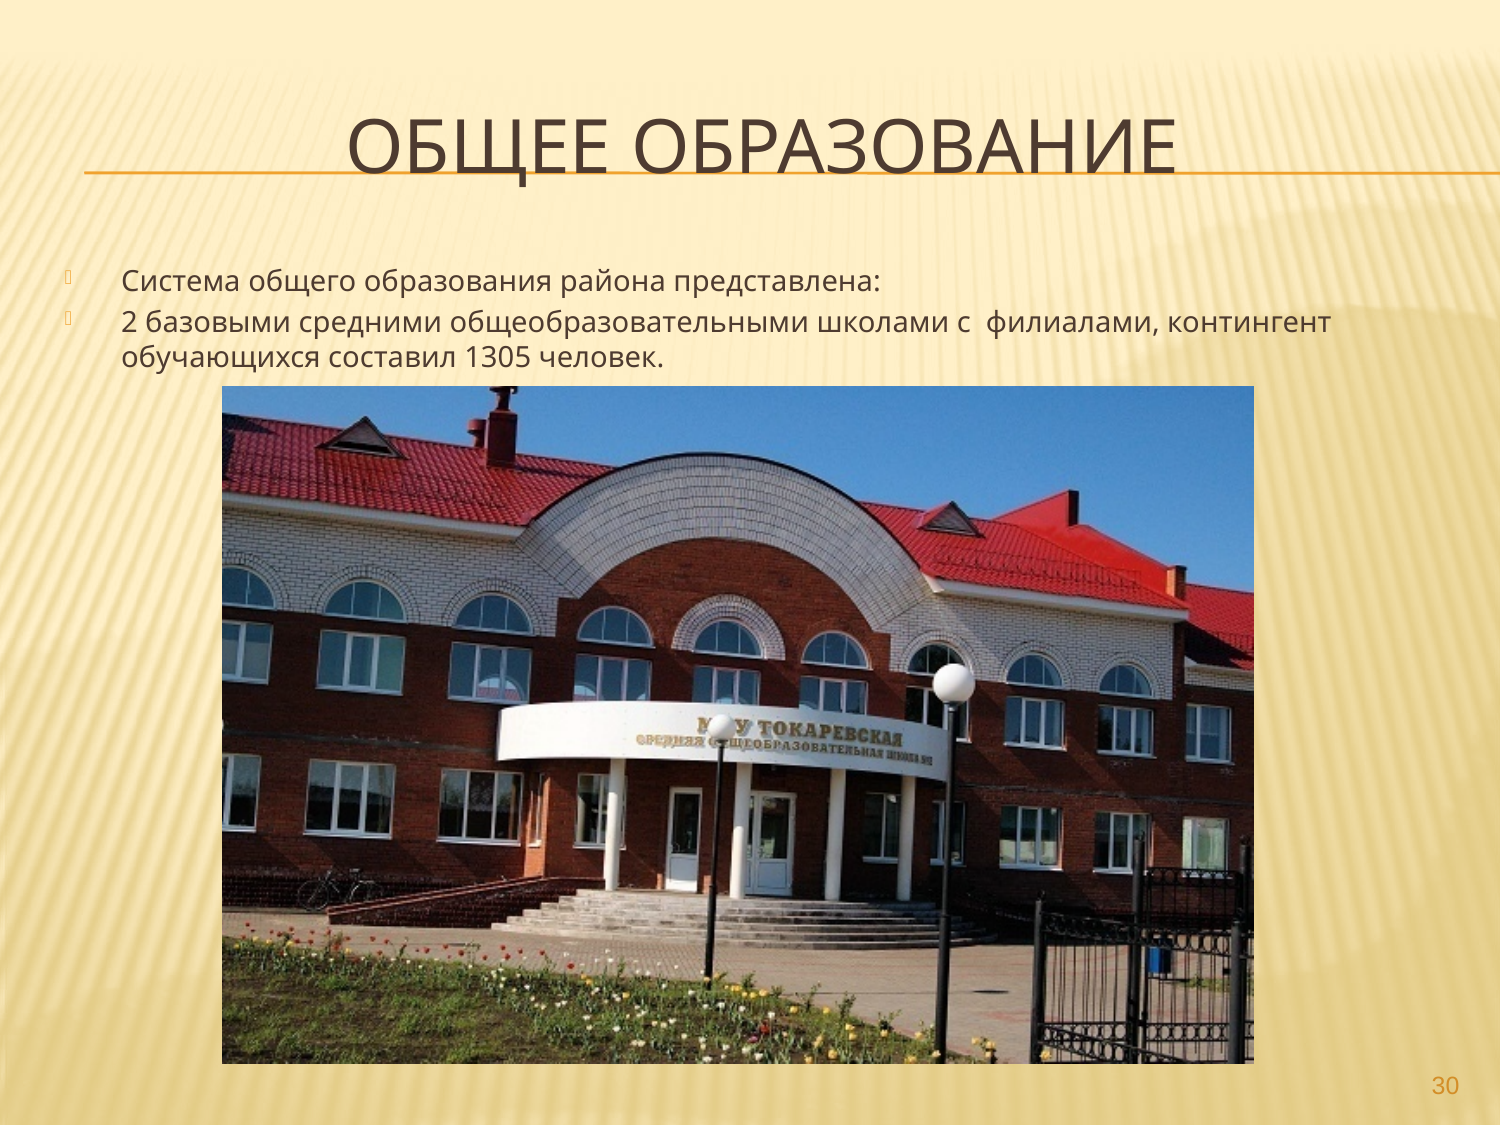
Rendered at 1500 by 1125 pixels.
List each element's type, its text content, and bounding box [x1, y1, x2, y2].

slide_number 30 [1350, 1061, 1475, 1103]
picture [222, 386, 1255, 1064]
list Система общего образования района представлена: 2 базовыми средними общеобразовательными школами с филиалами, контингент обучающихся составил 1305 человек. [50, 254, 1475, 998]
title Общее образование [50, 75, 1475, 213]
